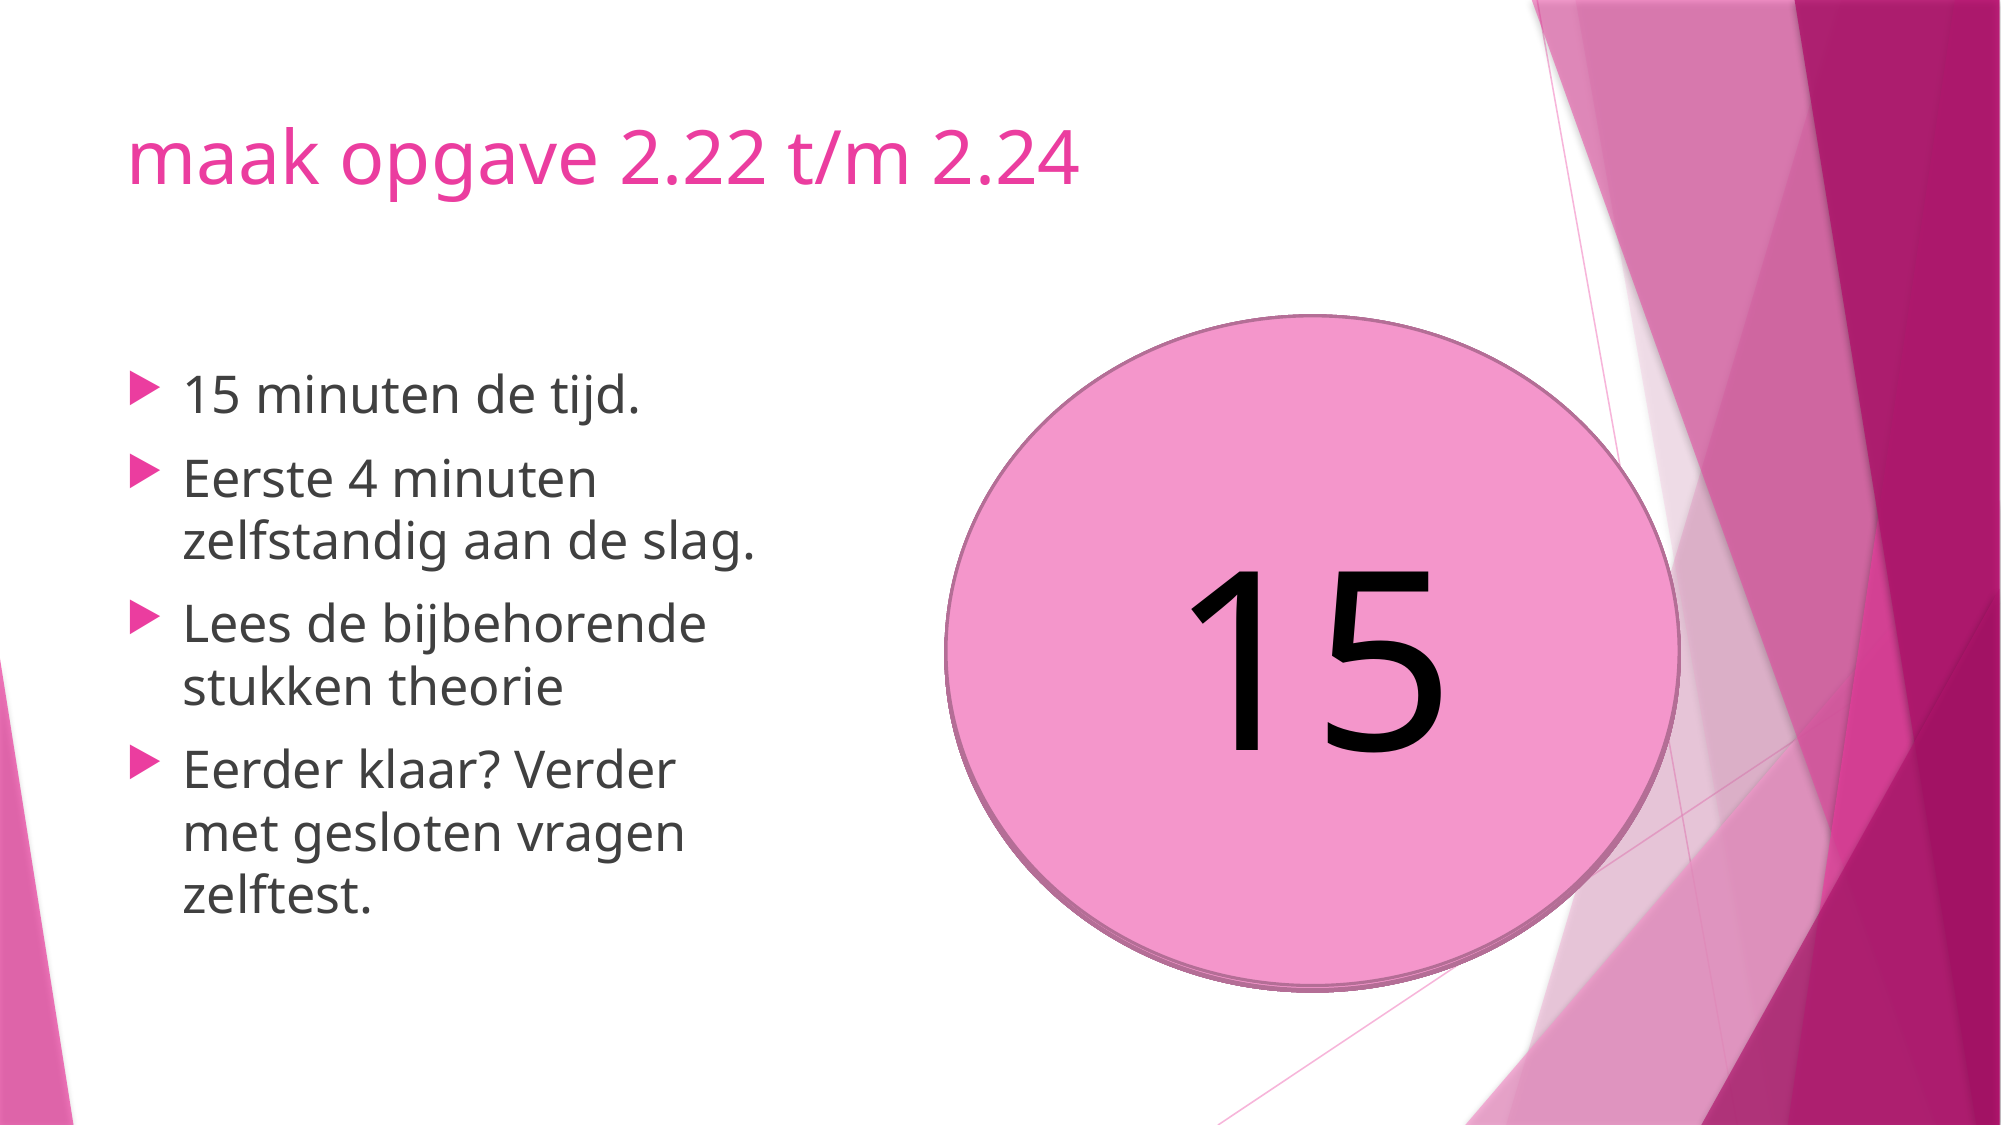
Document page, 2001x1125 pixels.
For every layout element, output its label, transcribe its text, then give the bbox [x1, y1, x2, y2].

text_box 15 [944, 314, 1681, 988]
list 15 minuten de tijd. Eerste 4 minuten zelfstandig aan de slag. Lees de bijbehorende stukken theorie Eerder klaar? Verder met gesloten vragen zelftest. [111, 354, 774, 992]
title maak opgave 2.22 t/m 2.24 [111, 101, 1522, 319]
text_box 14 [951, 715, 1675, 992]
